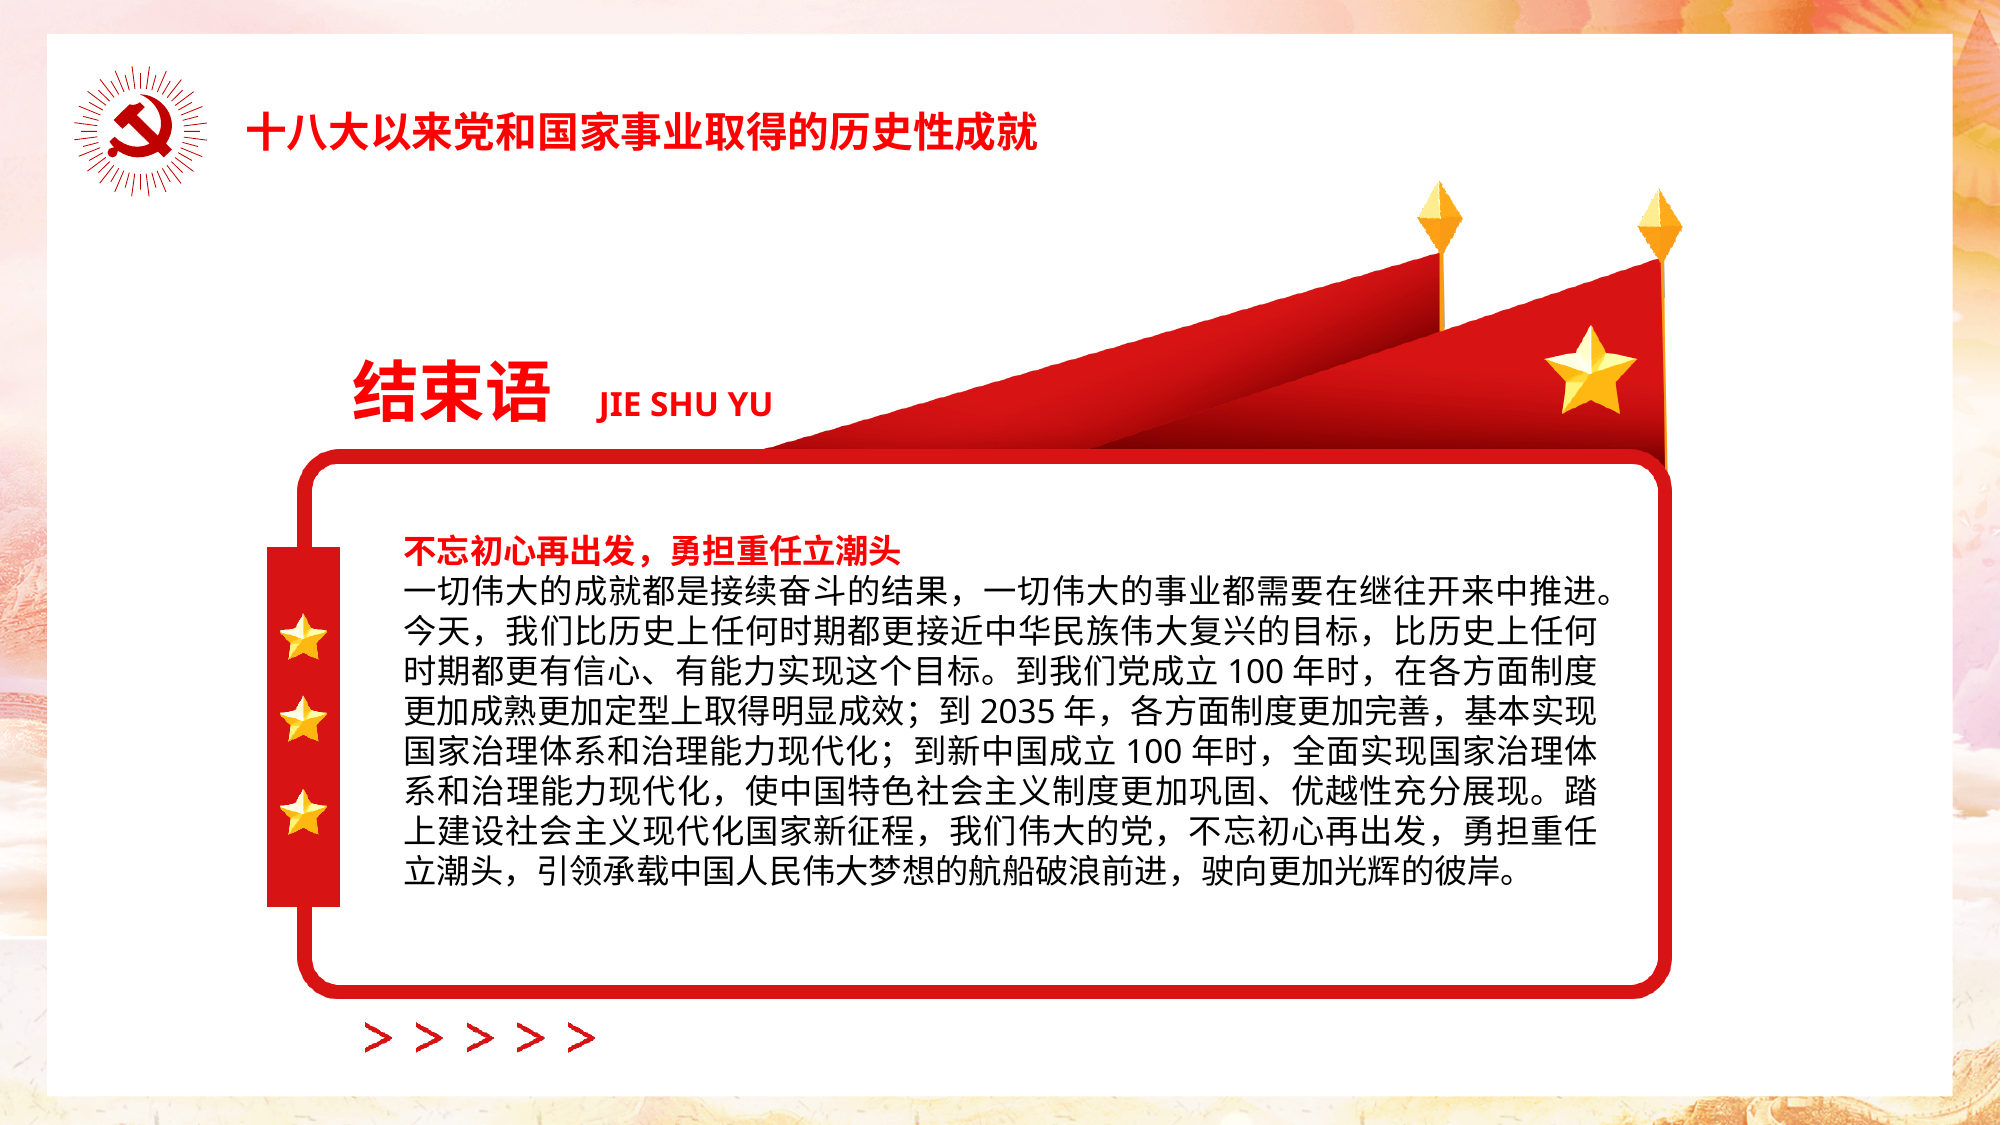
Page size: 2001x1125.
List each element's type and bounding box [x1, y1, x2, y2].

text_box [0, 0, 153, 1125]
picture [153, 0, 1846, 1125]
text_box [74, 66, 153, 197]
text_box [1846, 0, 2000, 1125]
